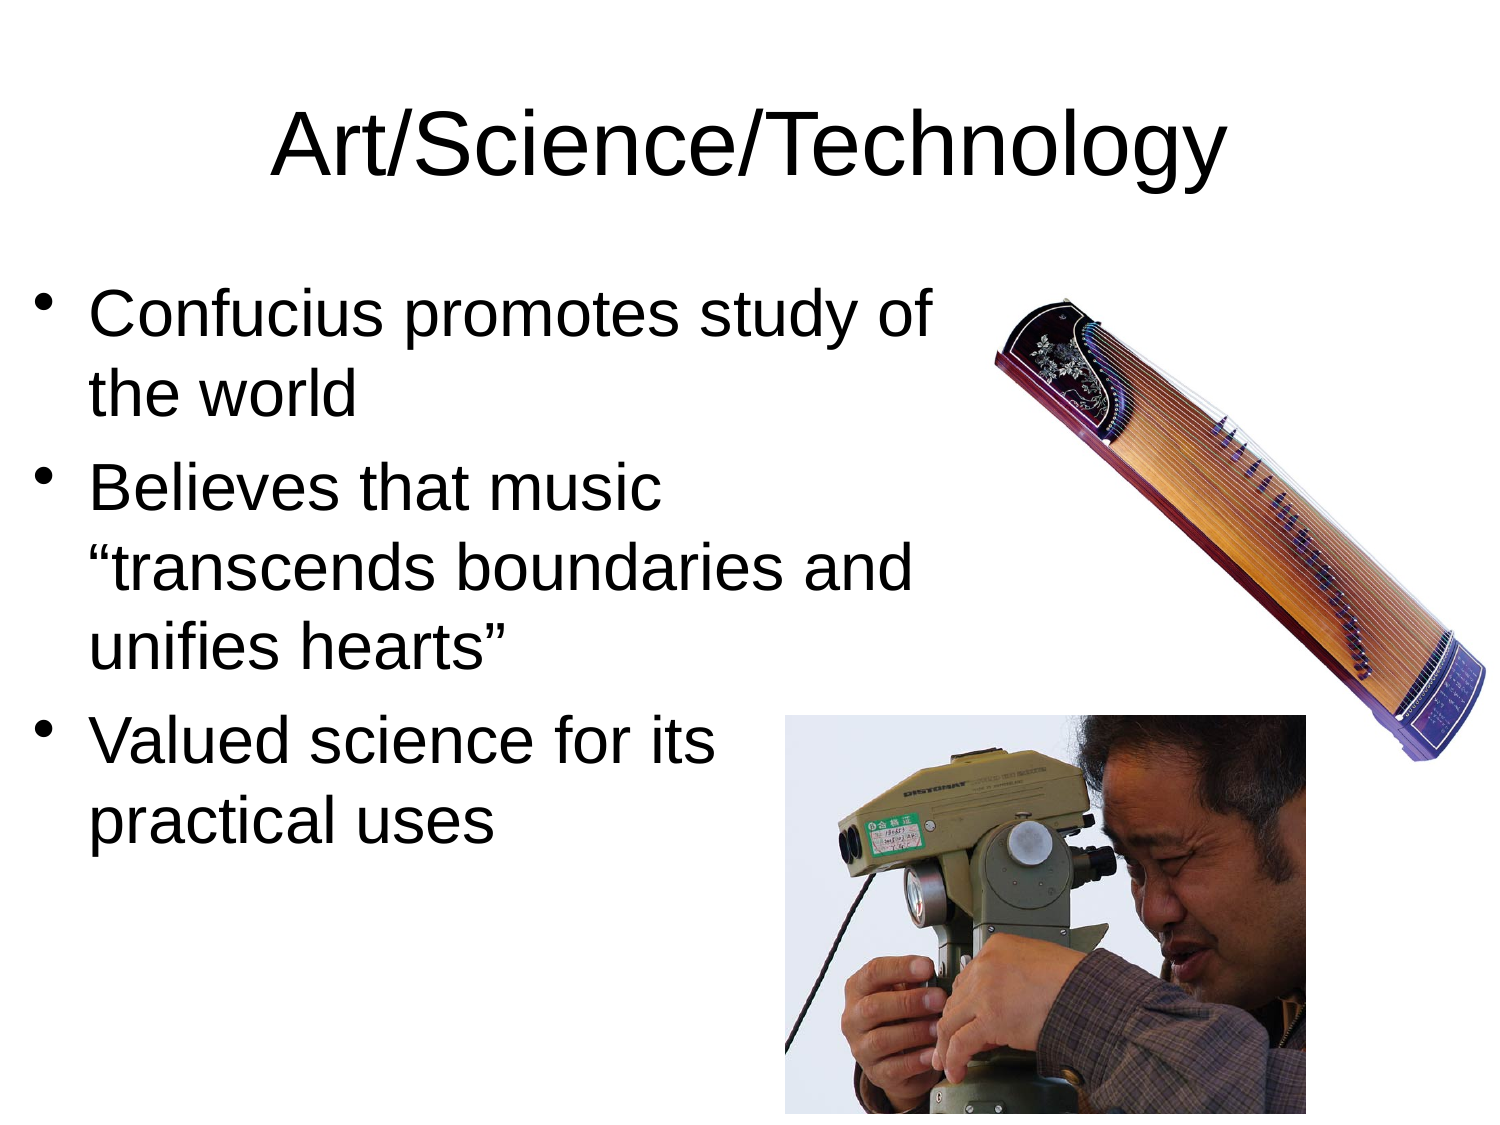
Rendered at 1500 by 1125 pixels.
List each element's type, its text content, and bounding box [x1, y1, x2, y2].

picture [785, 293, 1500, 1115]
title Art/Science/Technology [74, 44, 1426, 233]
list Confucius promotes study of the world Believes that music “transcends boundaries and unifies hearts” Valued science for its practical uses [17, 262, 999, 1125]
